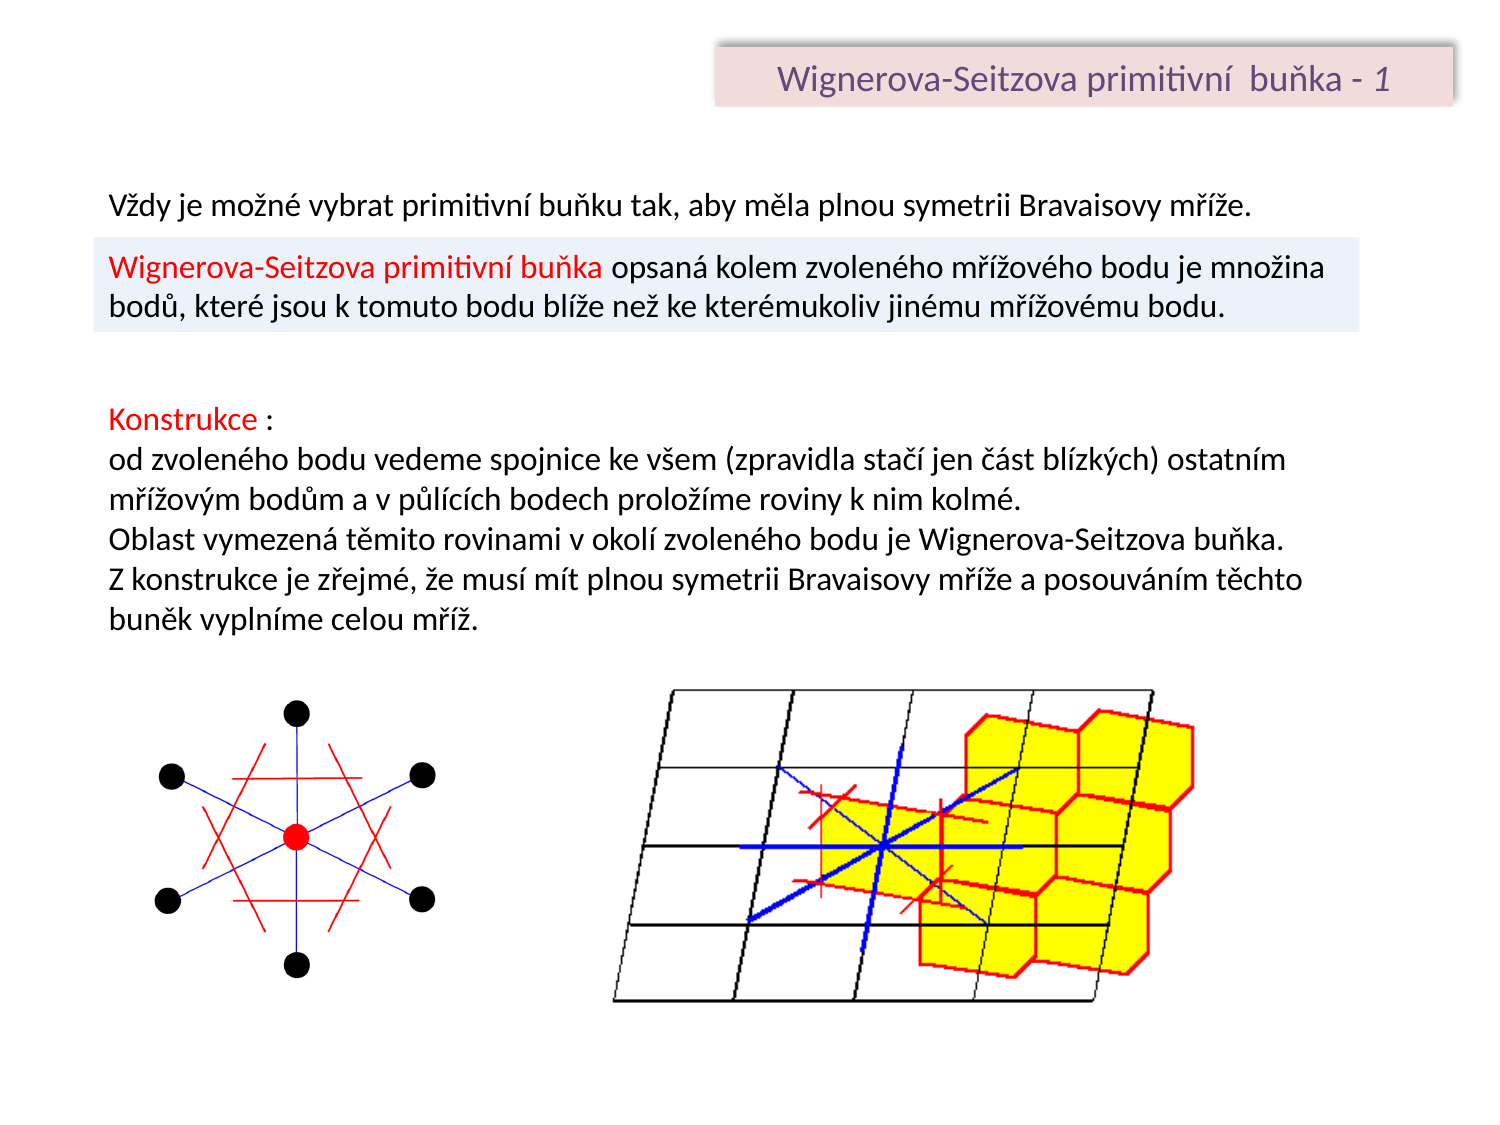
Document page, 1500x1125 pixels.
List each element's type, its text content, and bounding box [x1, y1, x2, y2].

picture [610, 688, 1196, 1007]
text_box Wignerova-Seitzova primitivní buňka opsaná kolem zvoleného mřížového bodu je množina bodů, které jsou k tomuto bodu blíže než ke kterémukoliv jinému mřížovému bodu. [93, 237, 1360, 332]
picture [143, 691, 458, 1005]
text_box Konstrukce : od zvoleného bodu vedeme spojnice ke všem (zpravidla stačí jen část blízkých) ostatním mřížovým bodům a v půlících bodech proložíme roviny k nim kolmé. Oblast vymezená těmito rovinami v okolí zvoleného bodu je Wignerova-Seitzova buňka. Z konstrukce je zřejmé, že musí mít plnou symetrii Bravaisovy mříže a posouváním těchto buněk vyplníme celou mříž. [93, 389, 1348, 644]
text_box Wignerova-Seitzova primitivní buňka - 1 [714, 46, 1454, 107]
text_box Vždy je možné vybrat primitivní buňku tak, aby měla plnou symetrii Bravaisovy mříže. [93, 175, 1289, 231]
